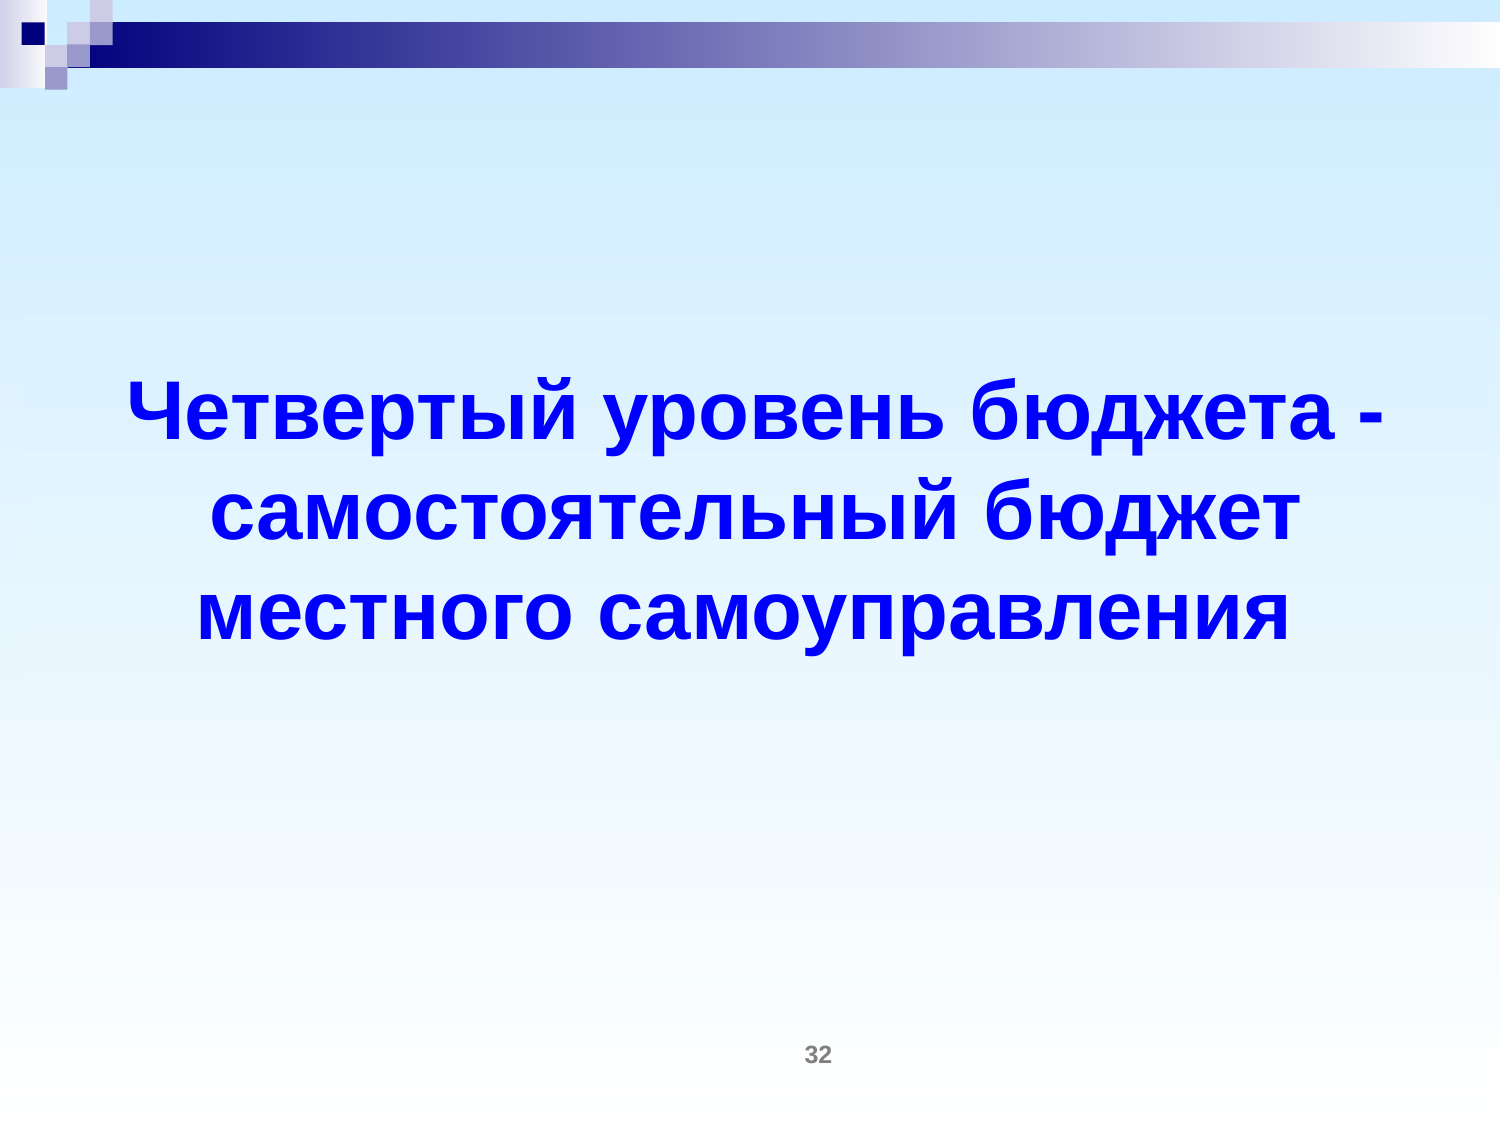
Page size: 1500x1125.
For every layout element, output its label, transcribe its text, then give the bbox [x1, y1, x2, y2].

text_box 32 [712, 1023, 925, 1084]
title Четвертый уровень бюджета - самостоятельный бюджет местного самоуправления [24, 299, 1488, 713]
